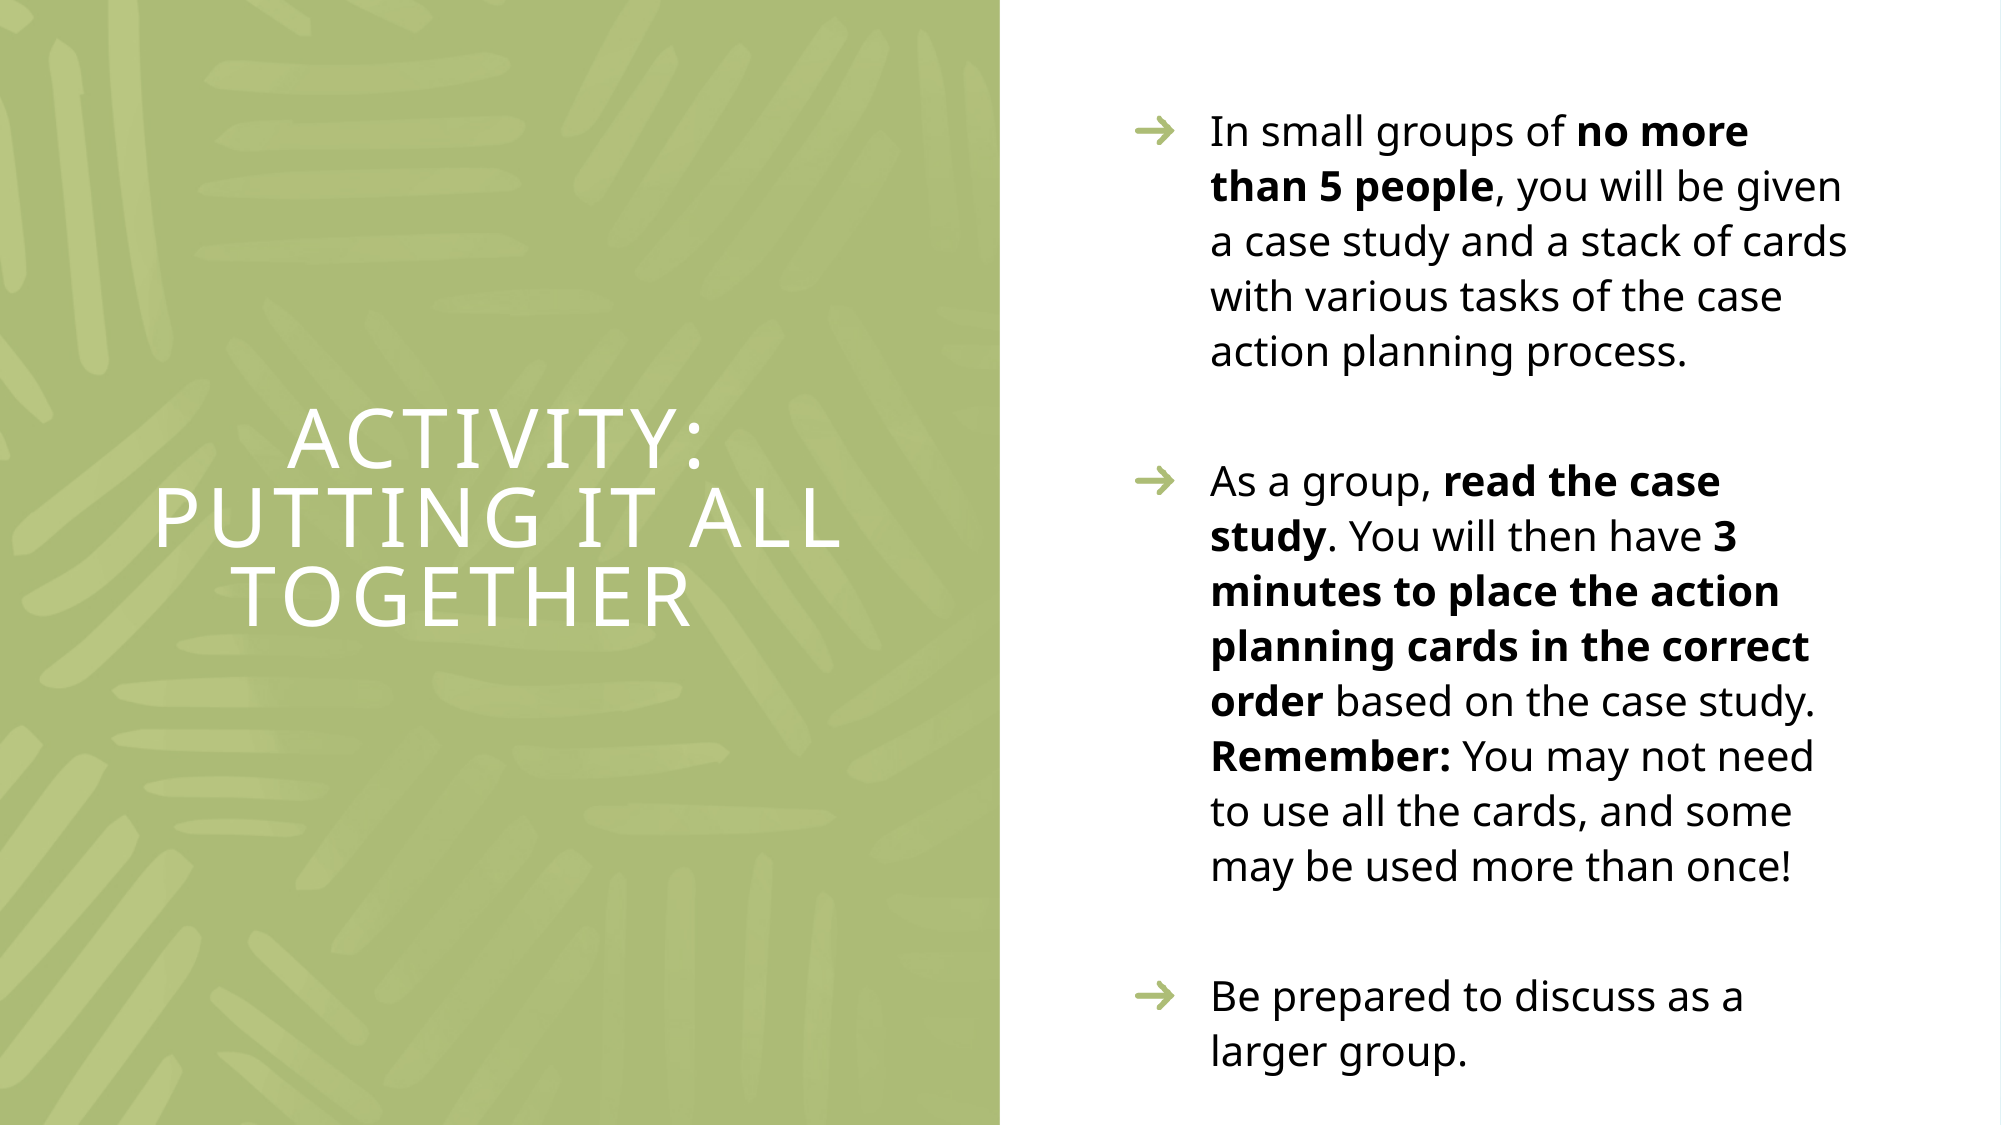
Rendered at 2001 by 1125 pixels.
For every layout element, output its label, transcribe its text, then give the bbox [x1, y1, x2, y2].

title Activity: Putting it ALL together [108, 396, 892, 651]
picture [0, 0, 2001, 1125]
list In small groups of no more than 5 people, you will be given a case study and a stack of cards with various tasks of the case action planning process. As a group, read the case study. You will then have 3 minutes to place the action planning cards in the correct order based on the case study. Remember: You may not need to use all the cards, and some may be used more than once! Be prepared to discuss as a larger group. [1127, 237, 1863, 1068]
